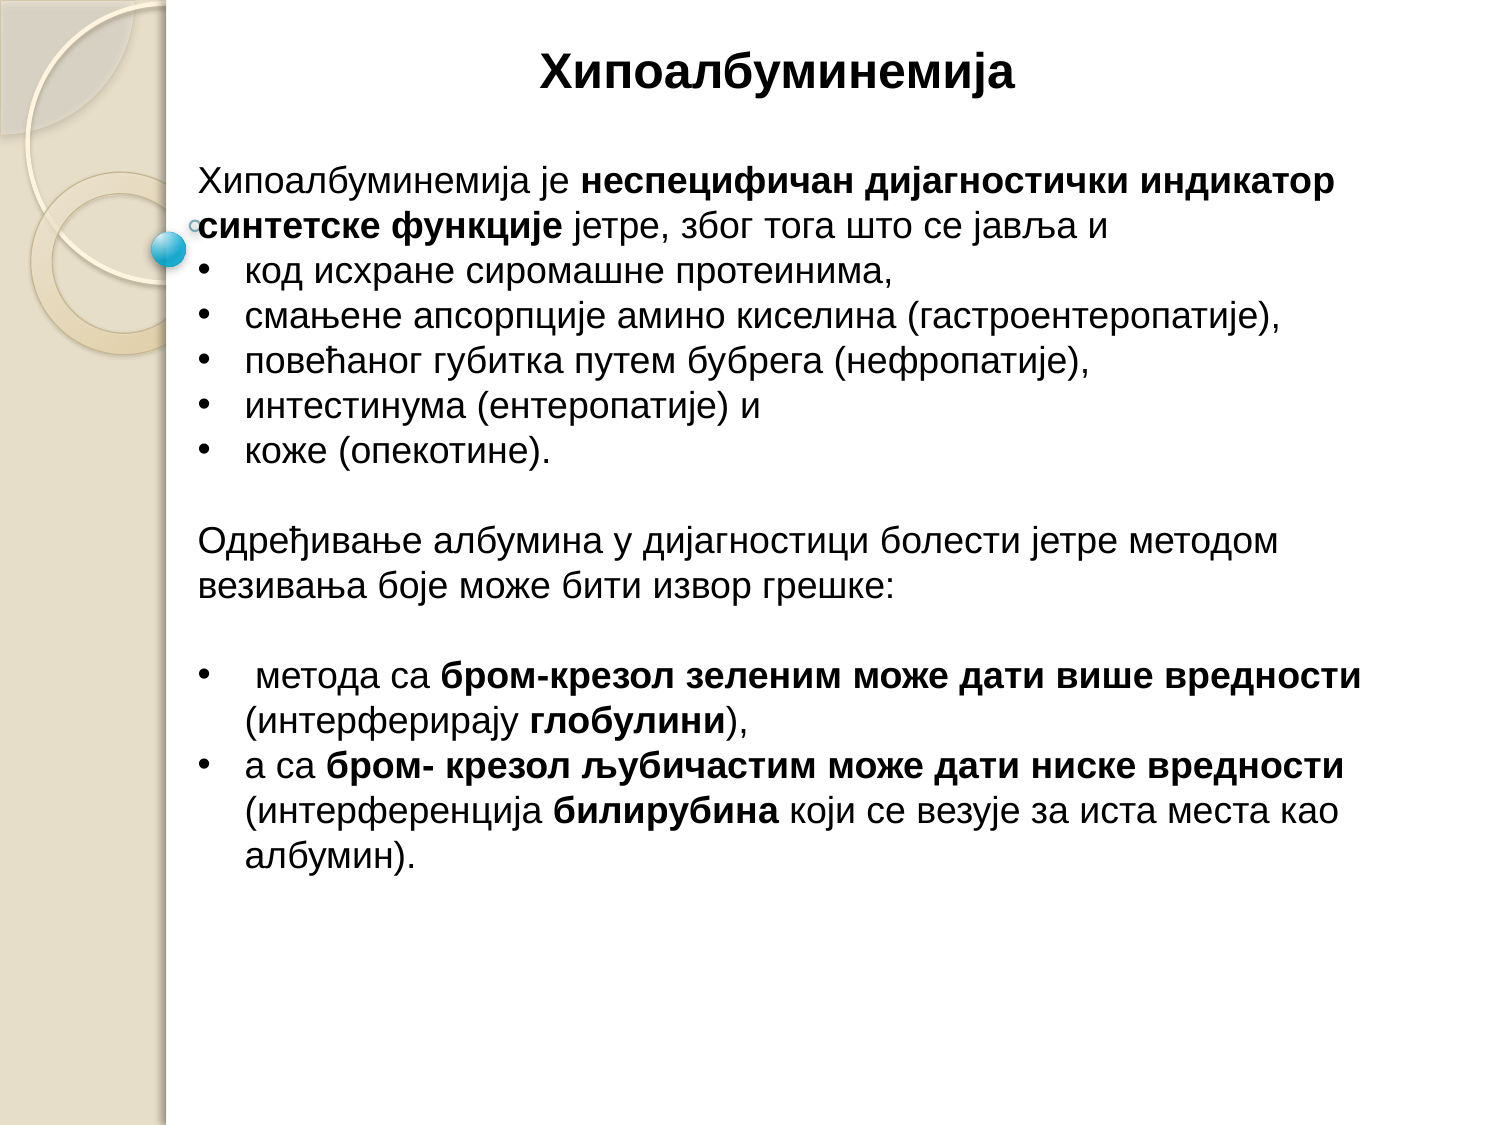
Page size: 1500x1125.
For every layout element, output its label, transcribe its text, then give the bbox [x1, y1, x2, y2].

text_box Хипоалбуминемија [524, 30, 1031, 106]
text_box Хипоалбуминемија је неспецифичан дијагностички индикатор синтетске функције јетре, због тога што се јавља и код исхране сиромашне протеинима, смањене апсорпције амино киселина (гастроентеропатије), повећаног губитка путем бубрега (нефропатије), интестинума (ентеропатије) и коже (опекотине). Одређивање албумина у дијагностици болести јетре методом везивања боје може бити извор грешке: метода са бром-крезол зеленим може дати више вредности (интерферирају глобулини), а са бром- крезол љубичастим може дати ниске вредности (интерференција билирубина који се везује за иста места као албумин). [182, 148, 1471, 884]
